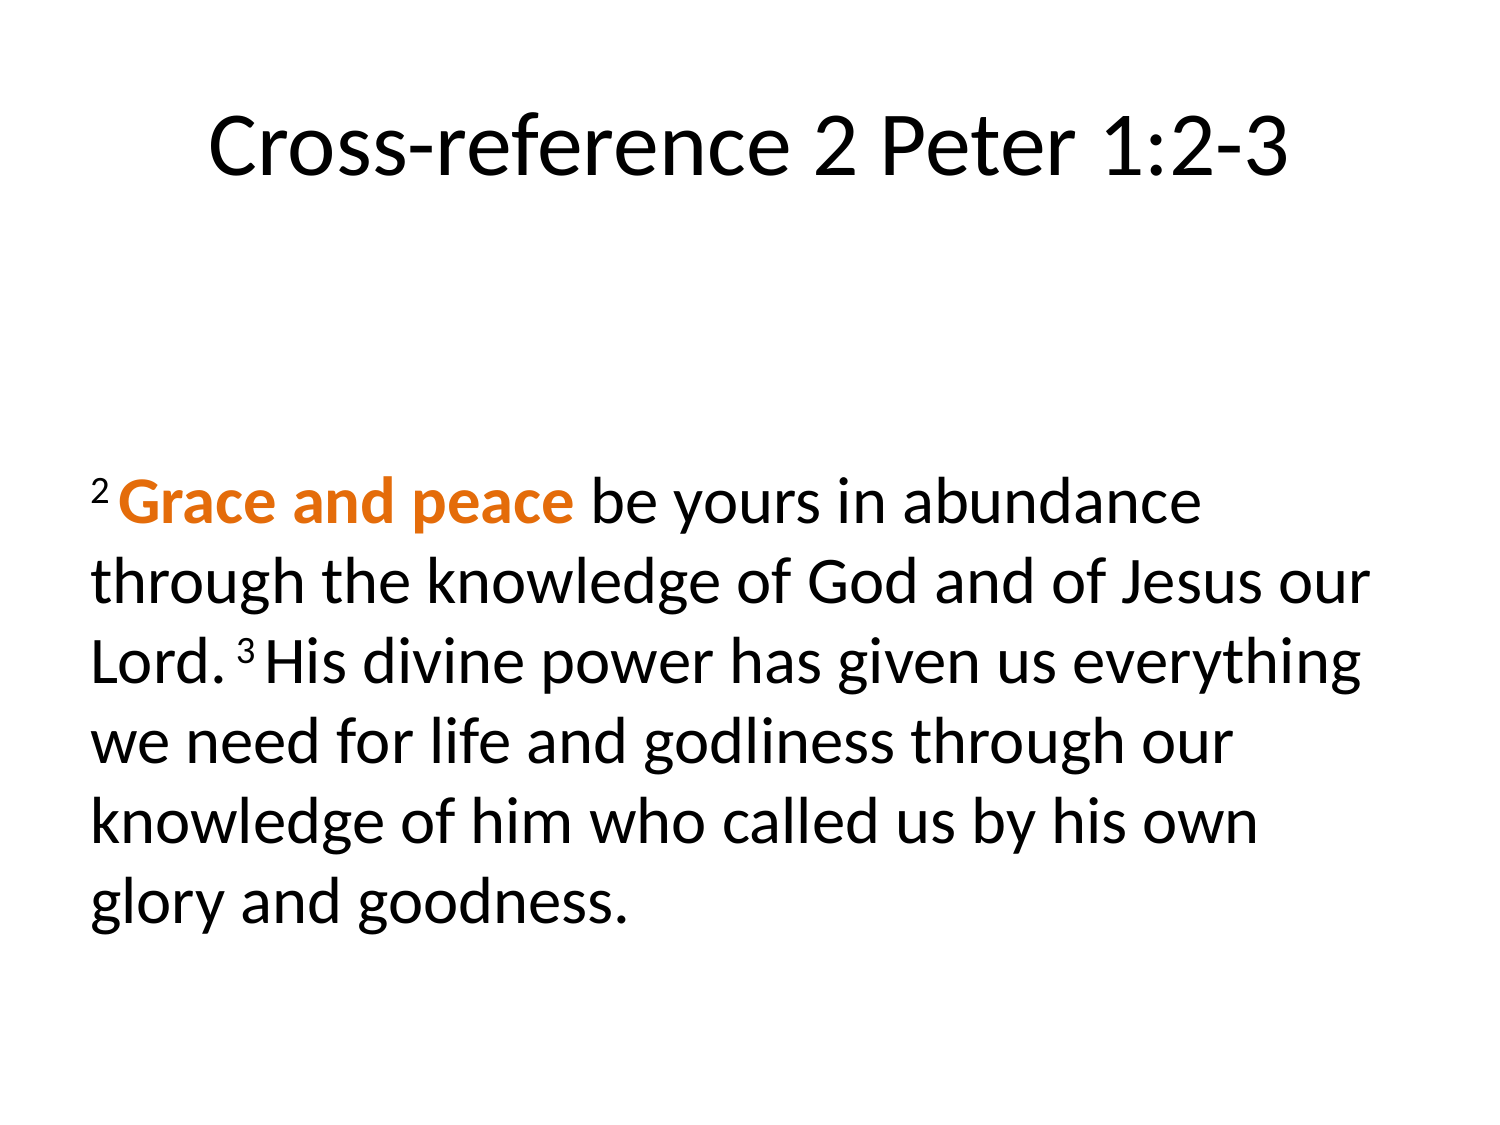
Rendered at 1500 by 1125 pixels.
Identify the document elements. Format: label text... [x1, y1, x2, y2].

list 2 Grace and peace be yours in abundance through the knowledge of God and of Jesus our Lord. 3 His divine power has given us everything we need for life and godliness through our knowledge of him who called us by his own glory and goodness. [75, 262, 1425, 1005]
title Cross-reference 2 Peter 1:2-3 [75, 45, 1425, 233]
